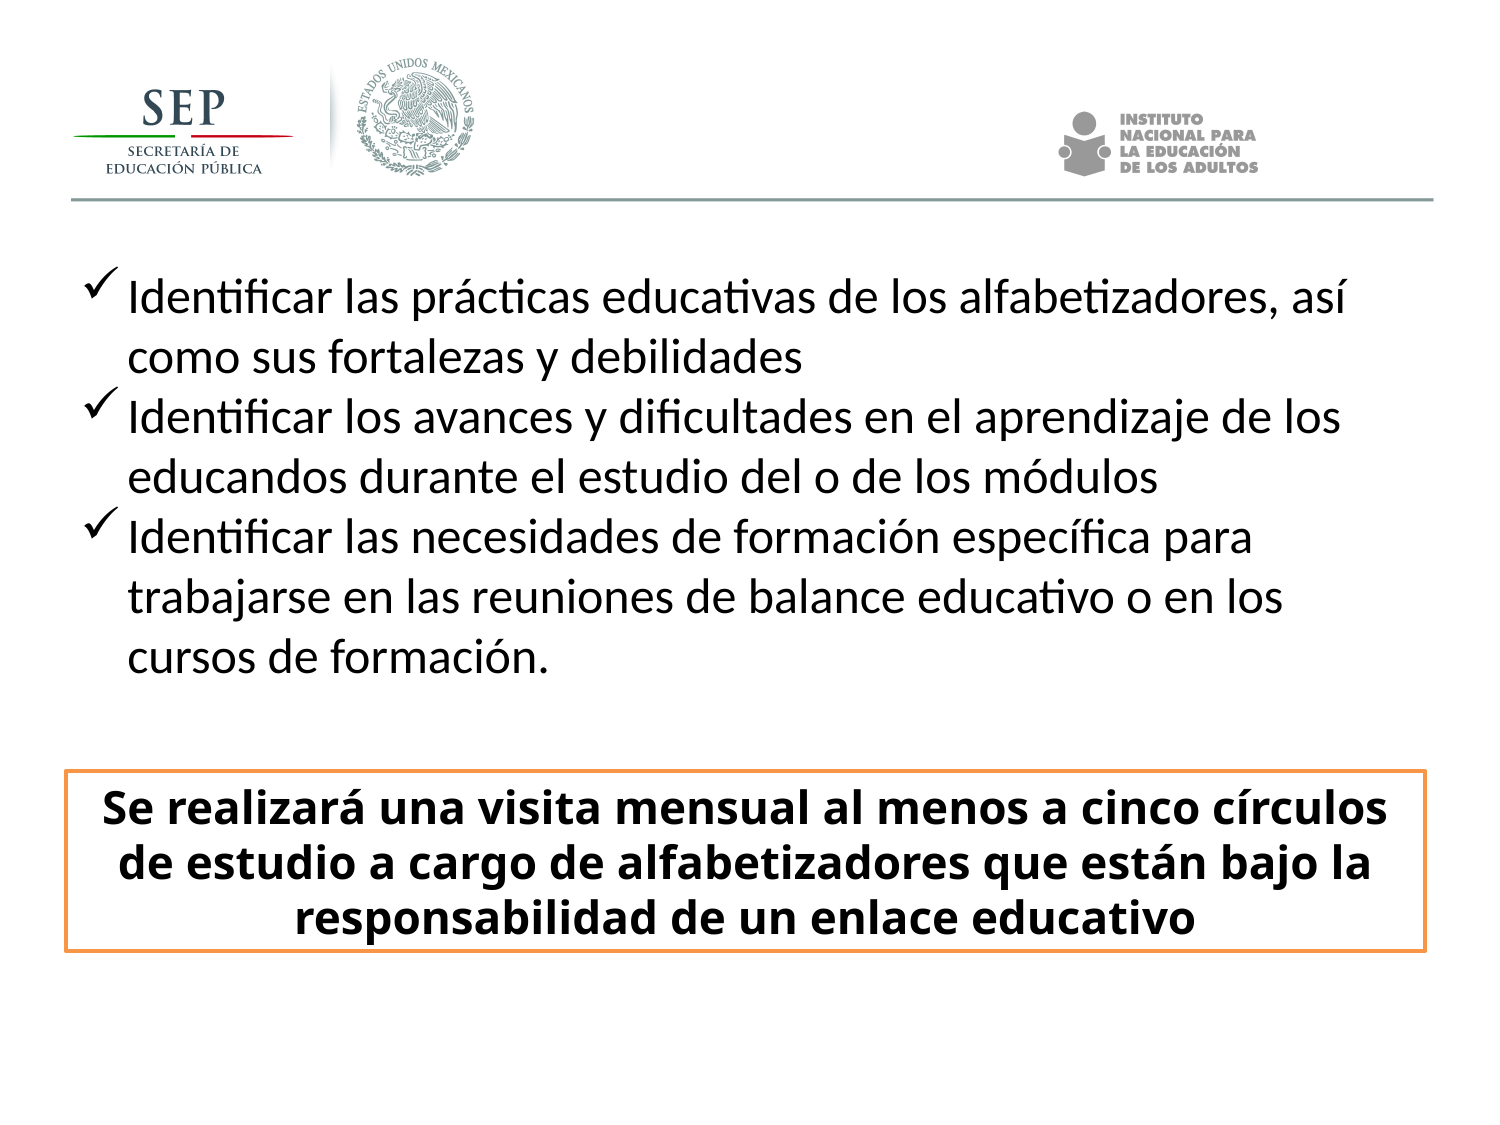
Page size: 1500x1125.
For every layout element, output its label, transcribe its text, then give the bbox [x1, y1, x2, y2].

picture [71, 0, 1494, 1125]
text_box Se realizará una visita mensual al menos a cinco círculos de estudio a cargo de alfabetizadores que están bajo la responsabilidad de un enlace educativo [64, 769, 1427, 953]
text_box Identificar las prácticas educativas de los alfabetizadores, así como sus fortalezas y debilidades Identificar los avances y dificultades en el aprendizaje de los educandos durante el estudio del o de los módulos Identificar las necesidades de formación específica para trabajarse en las reuniones de balance educativo o en los cursos de formación. [64, 254, 1427, 693]
